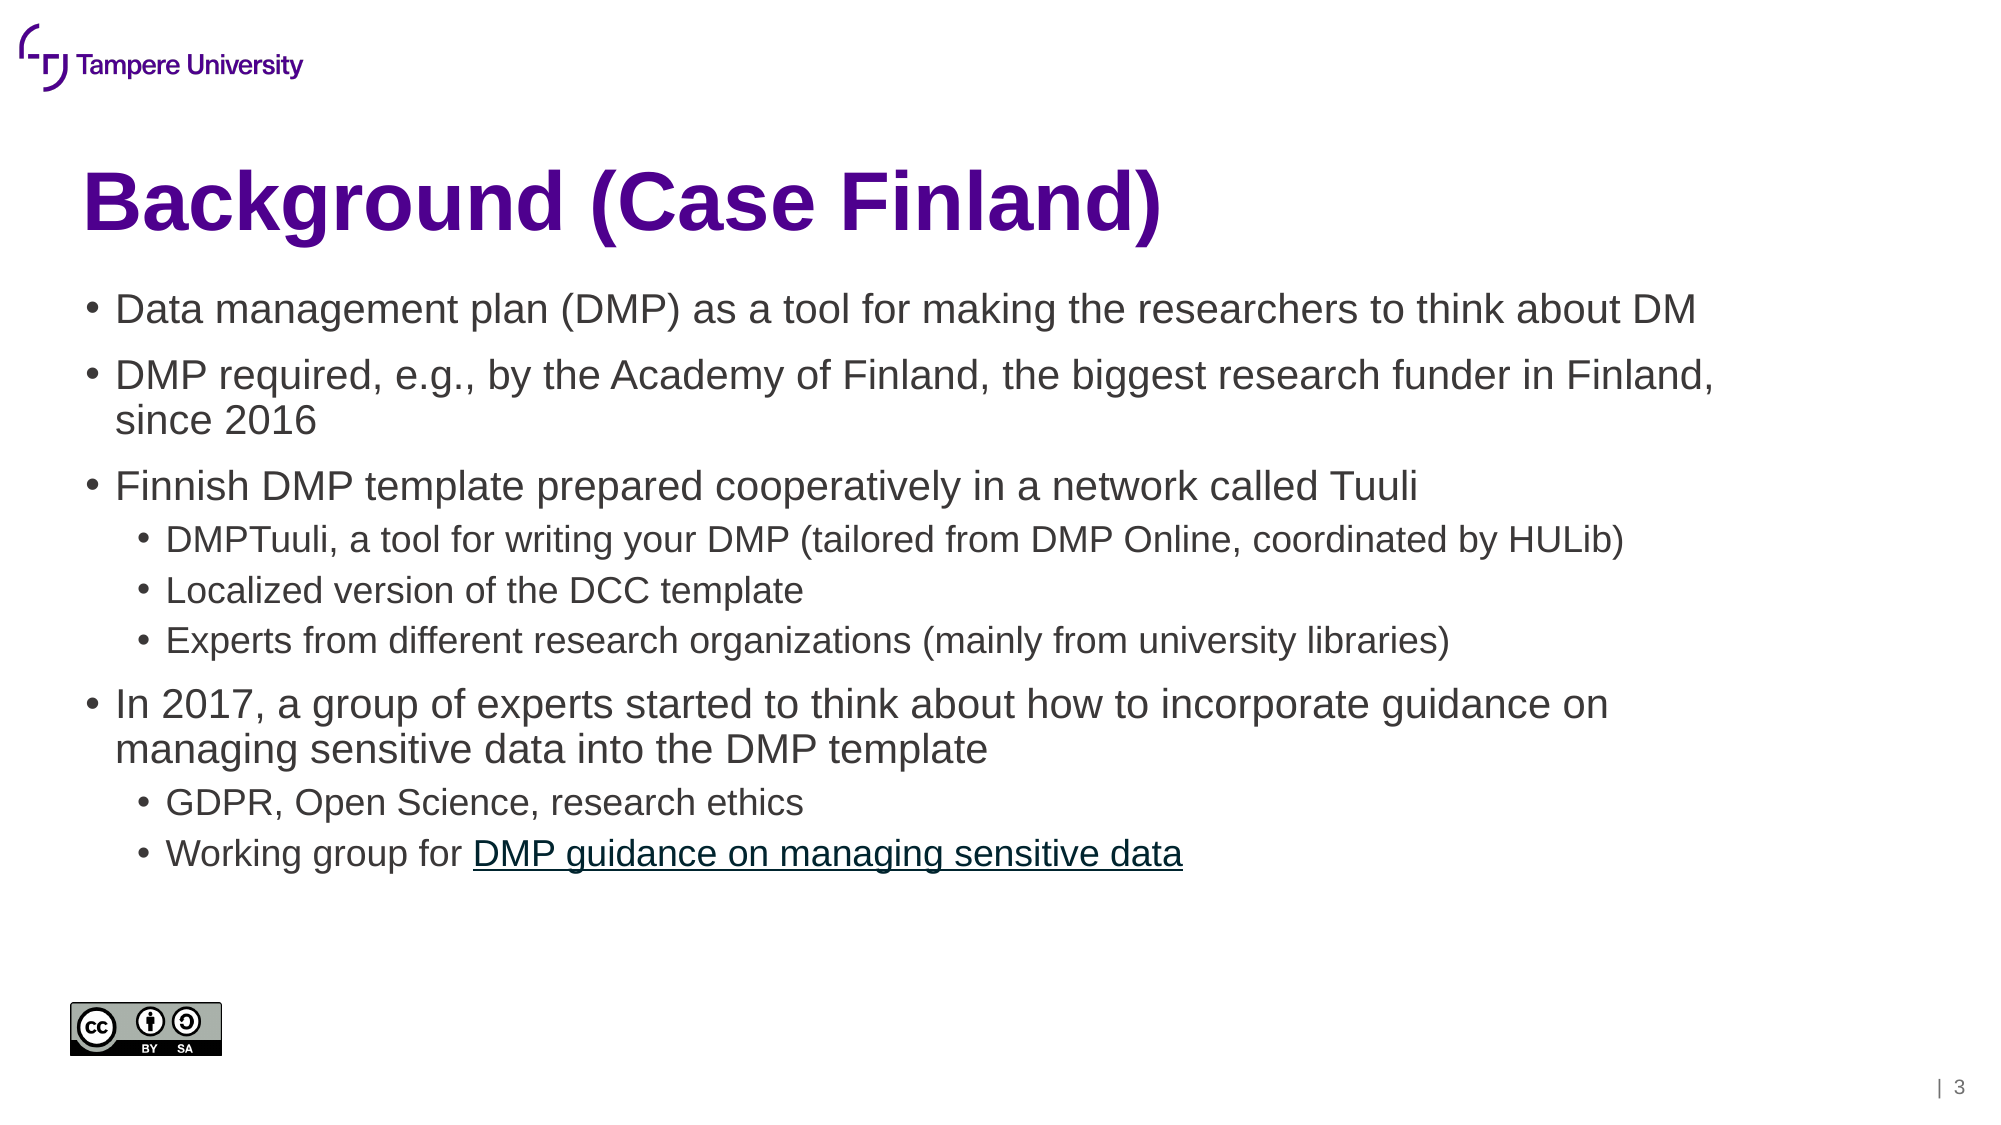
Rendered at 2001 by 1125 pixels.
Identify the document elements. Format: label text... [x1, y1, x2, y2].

slide_number | 2 [1918, 1064, 1981, 1107]
picture [4, 5, 321, 107]
picture [70, 1002, 222, 1056]
title Background (Case Finland) [67, 149, 1793, 256]
list Data management plan (DMP) as a tool for making the researchers to think about DM DMP required, e.g., by the Academy of Finland, the biggest research funder in Finland, since 2016 Finnish DMP template prepared cooperatively in a network called Tuuli DMPTuuli, a tool for writing your DMP (tailored from DMP Online, coordinated by HULib) Localized version of the DCC template Experts from different research organizations (mainly from university libraries) In 2017, a group of experts started to think about how to incorporate guidance on managing sensitive data into the DMP template GDPR, Open Science, research ethics Working group for DMP guidance on managing sensitive data [70, 280, 1796, 994]
